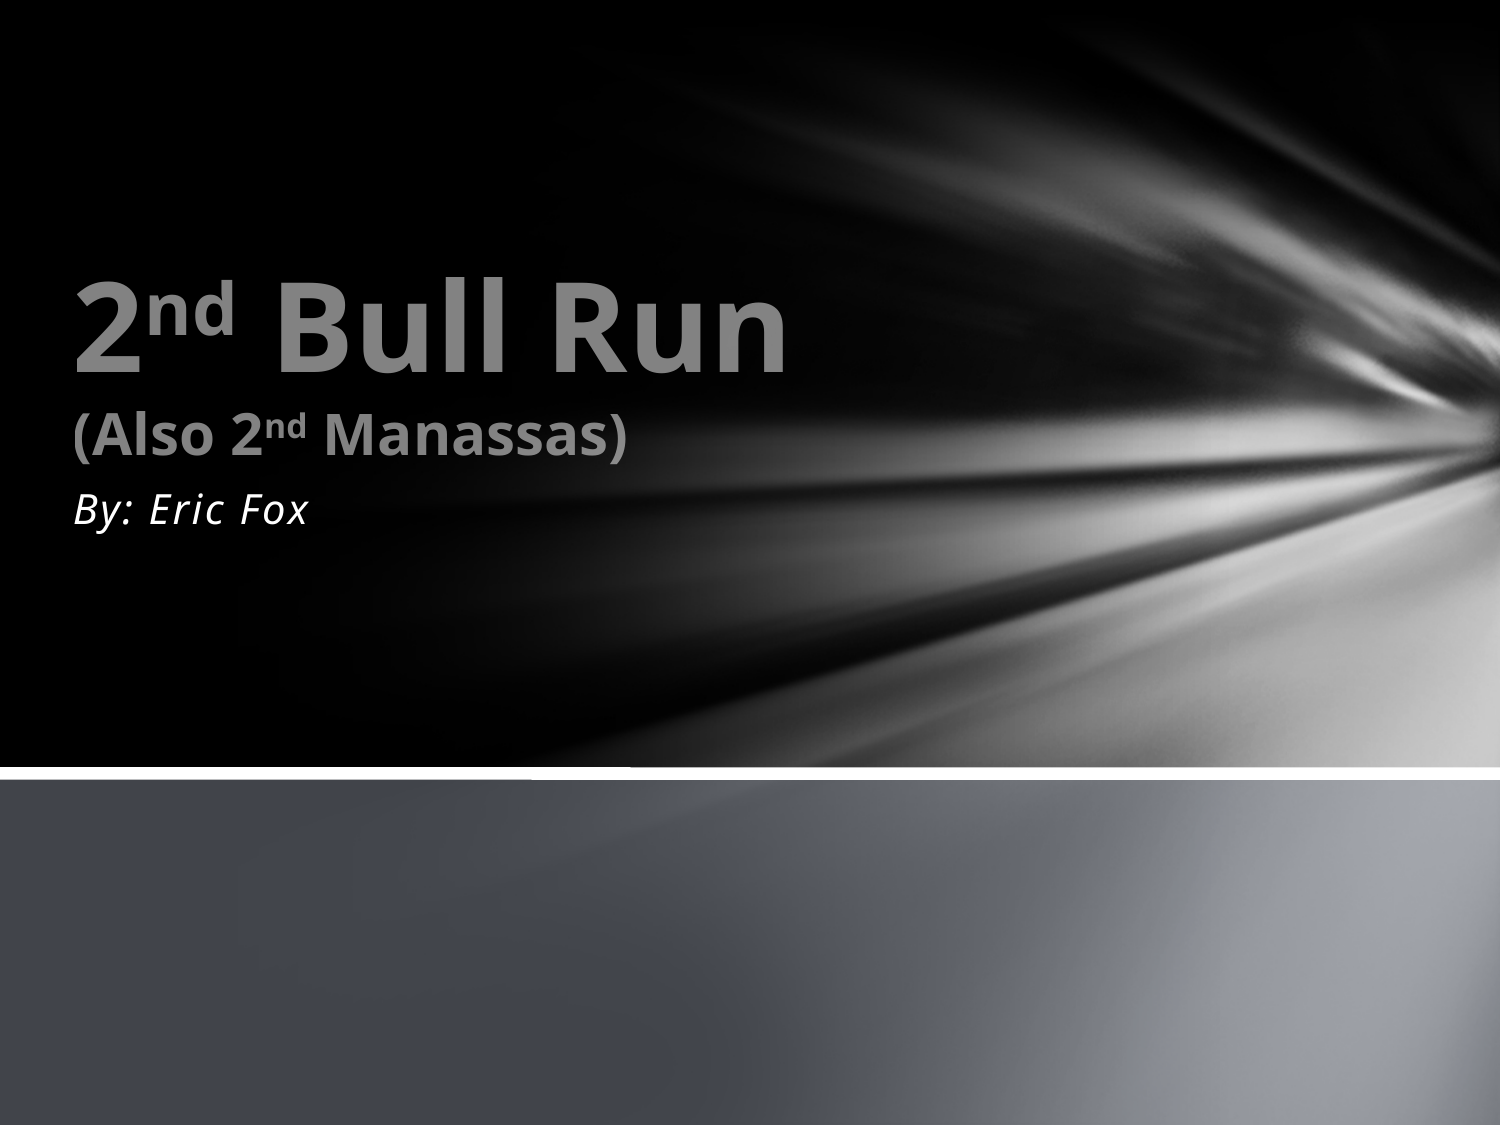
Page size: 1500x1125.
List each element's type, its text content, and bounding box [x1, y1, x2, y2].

subtitle By: Eric Fox [57, 475, 808, 700]
title 2nd Bull Run (Also 2nd Manassas) [57, 75, 1318, 475]
